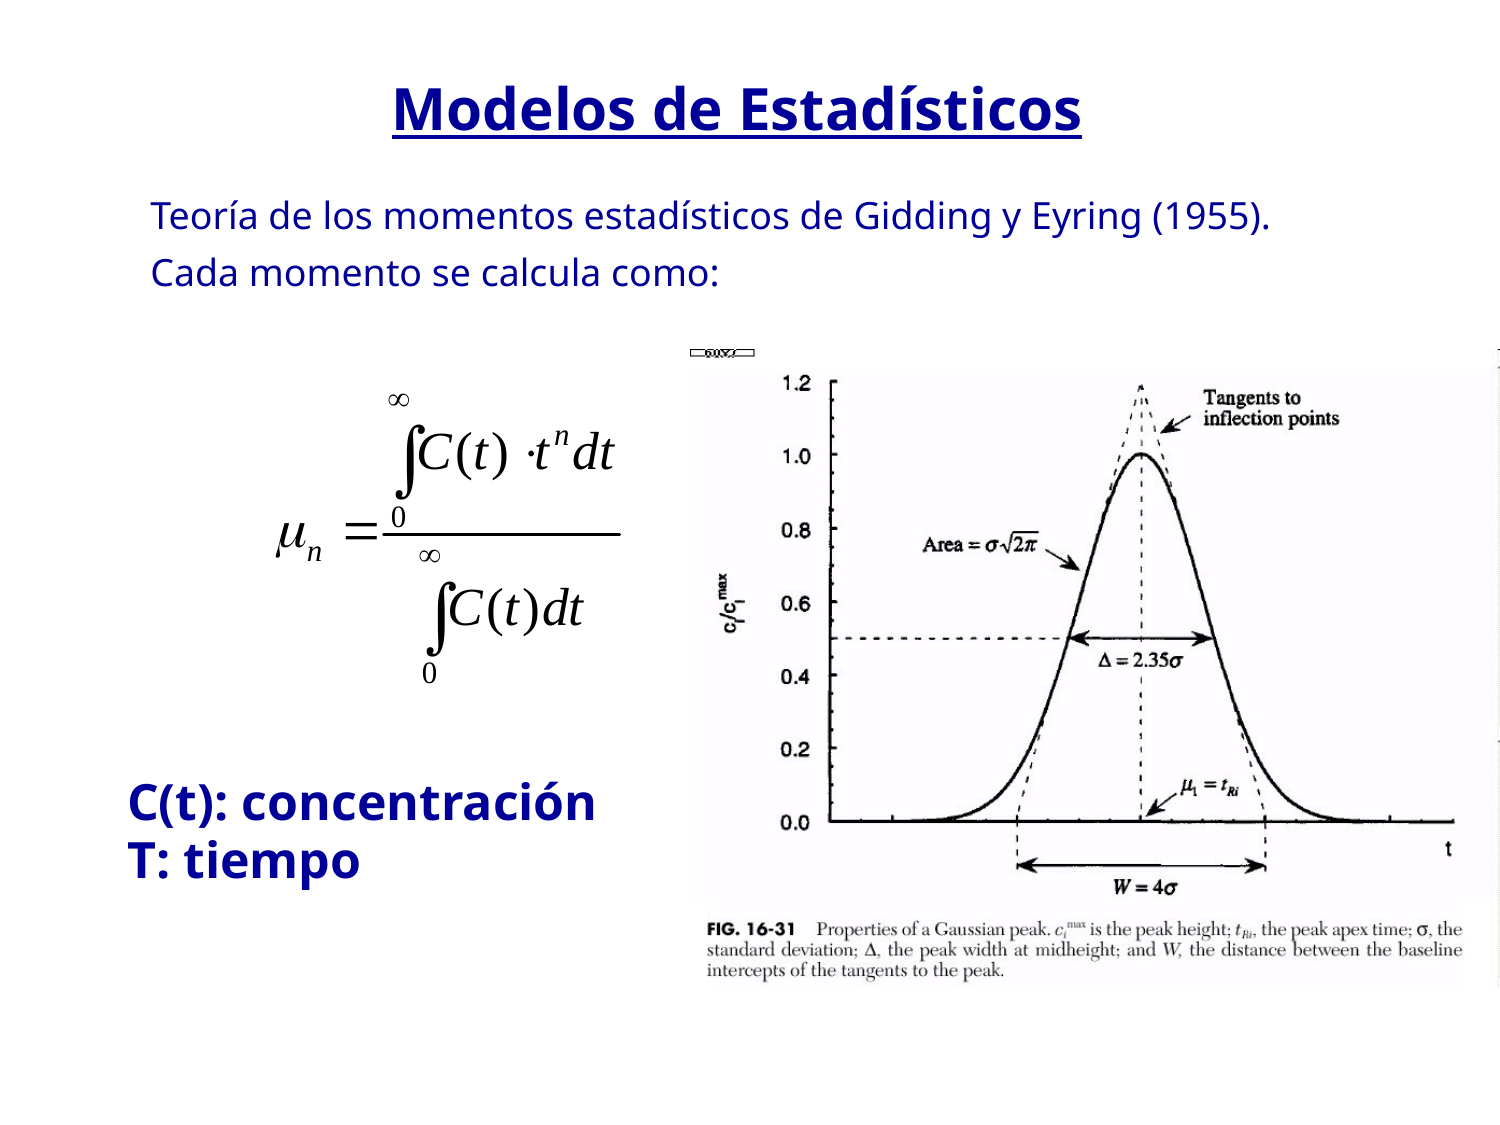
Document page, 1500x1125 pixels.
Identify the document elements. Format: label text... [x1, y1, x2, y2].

title Modelos de Estadísticos [111, 0, 1388, 188]
text_box Teoría de los momentos estadísticos de Gidding y Eyring (1955). Cada momento se calcula como: [135, 184, 1376, 302]
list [265, 373, 632, 696]
list C(t): concentración T: tiempo [111, 774, 738, 1083]
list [690, 349, 1500, 989]
